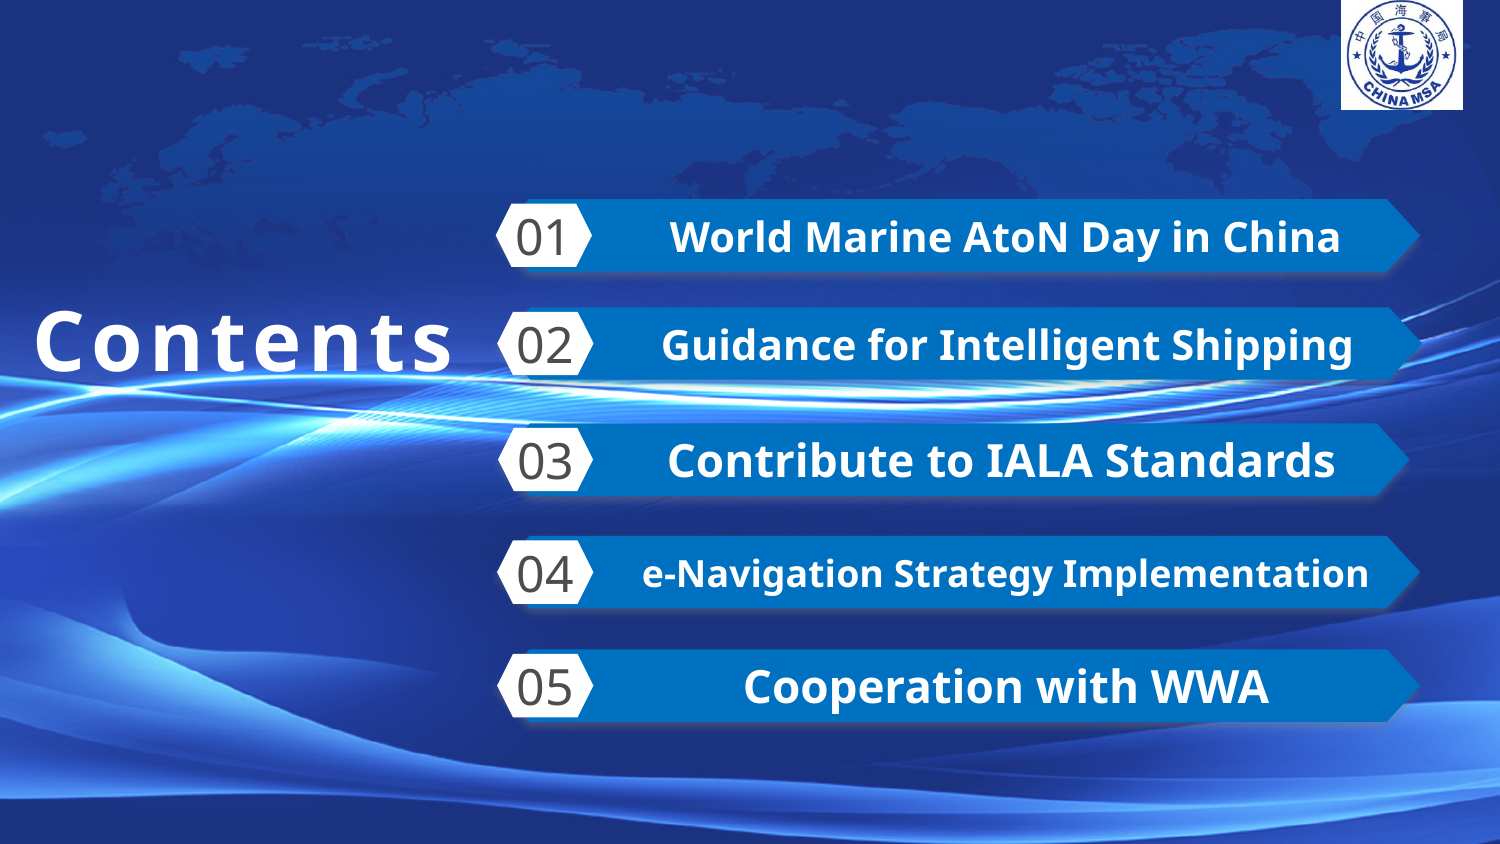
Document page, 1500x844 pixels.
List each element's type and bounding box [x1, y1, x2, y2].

text_box [495, 198, 1421, 272]
text_box [495, 649, 1421, 723]
text_box [496, 423, 1410, 496]
text_box [495, 535, 1421, 609]
picture [0, 0, 1500, 844]
text_box [496, 307, 1423, 380]
